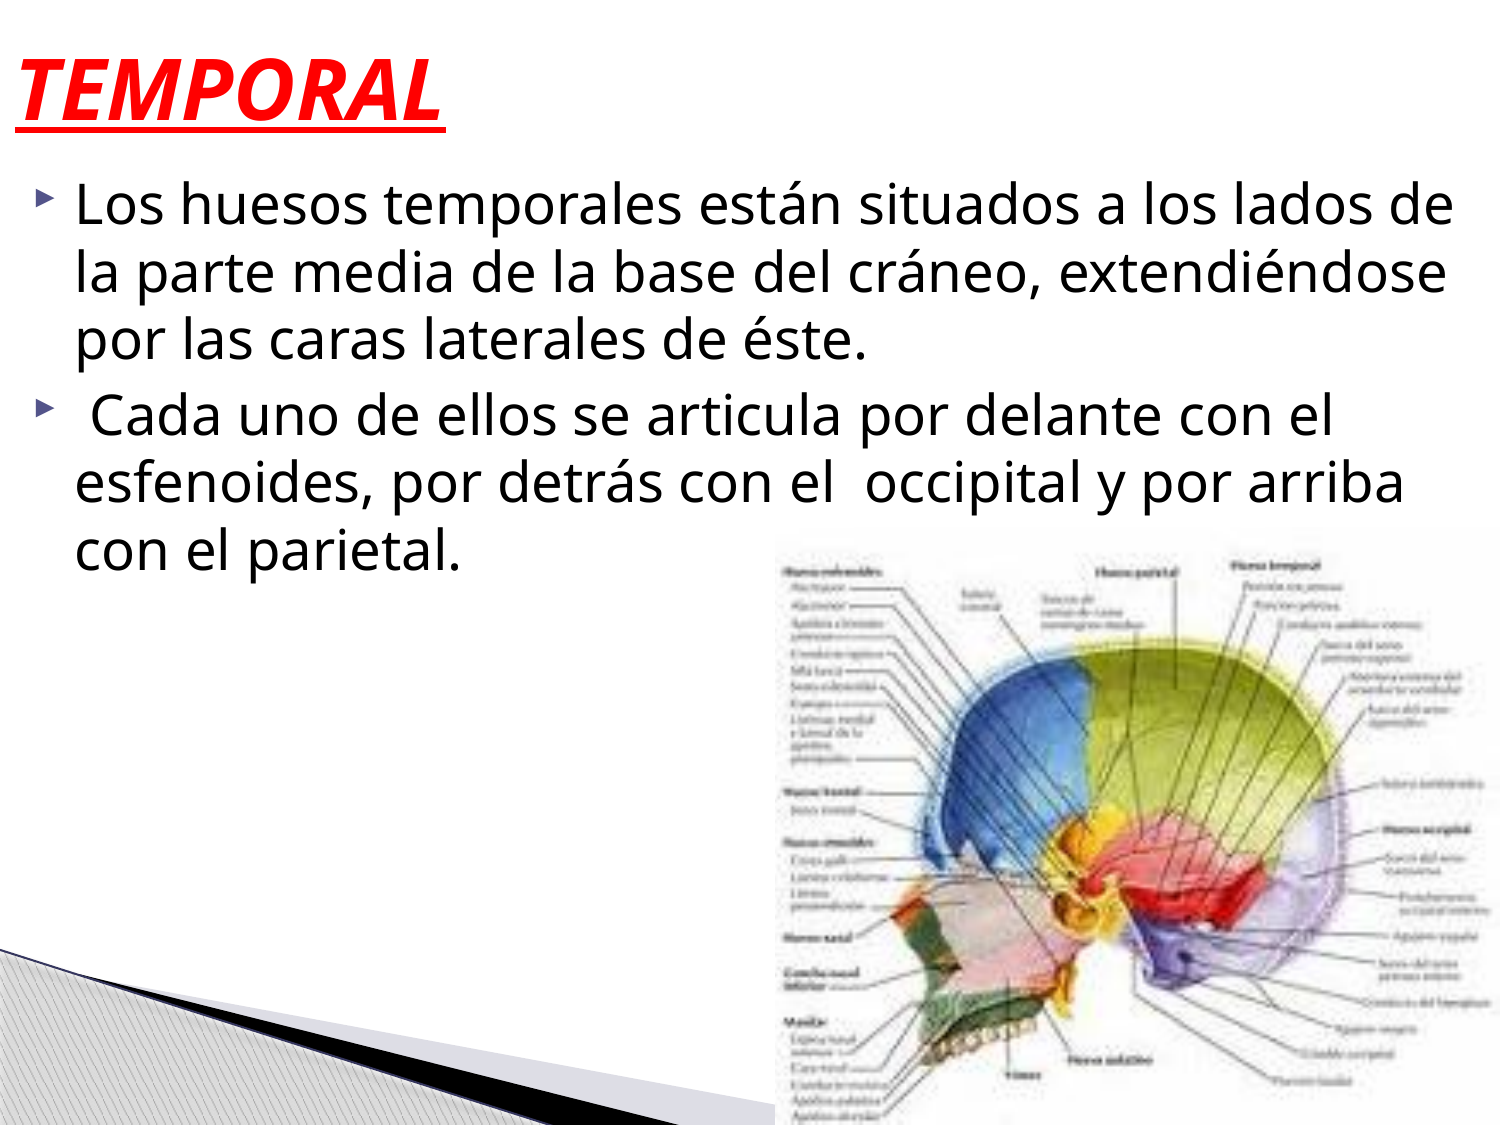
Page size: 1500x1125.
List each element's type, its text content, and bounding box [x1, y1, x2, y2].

picture [775, 526, 1500, 1125]
list Los huesos temporales están situados a los lados de la parte media de la base del cráneo, extendiéndose por las caras laterales de éste. Cada uno de ellos se articula por delante con el esfenoides, por detrás con el occipital y por arriba con el parietal. [0, 160, 1500, 986]
title TEMPORAL [0, 0, 1365, 173]
